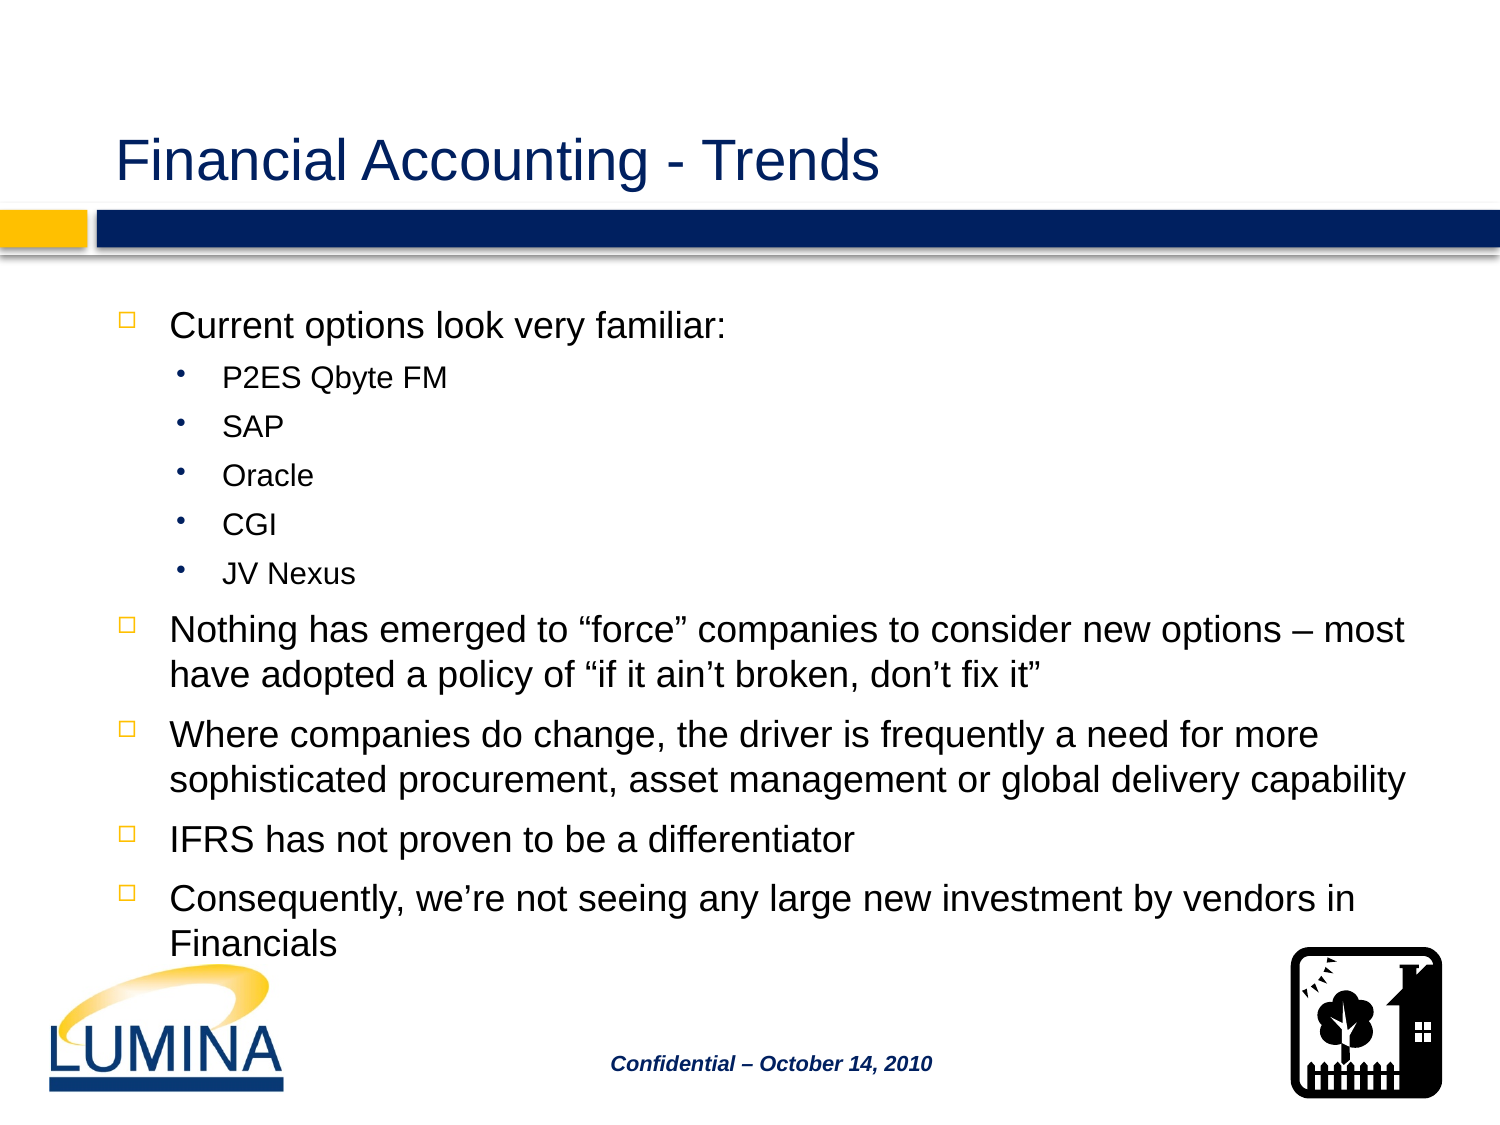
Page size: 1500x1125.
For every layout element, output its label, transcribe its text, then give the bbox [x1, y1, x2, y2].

title Financial Accounting - Trends [100, 37, 1439, 201]
list Current options look very familiar: P2ES Qbyte FM SAP Oracle CGI JV Nexus Nothing has emerged to “force” companies to consider new options – most have adopted a policy of “if it ain’t broken, don’t fix it” Where companies do change, the driver is frequently a need for more sophisticated procurement, asset management or global delivery capability IFRS has not proven to be a differentiator Consequently, we’re not seeing any large new investment by vendors in Financials [101, 293, 1453, 1037]
picture [49, 964, 284, 1094]
